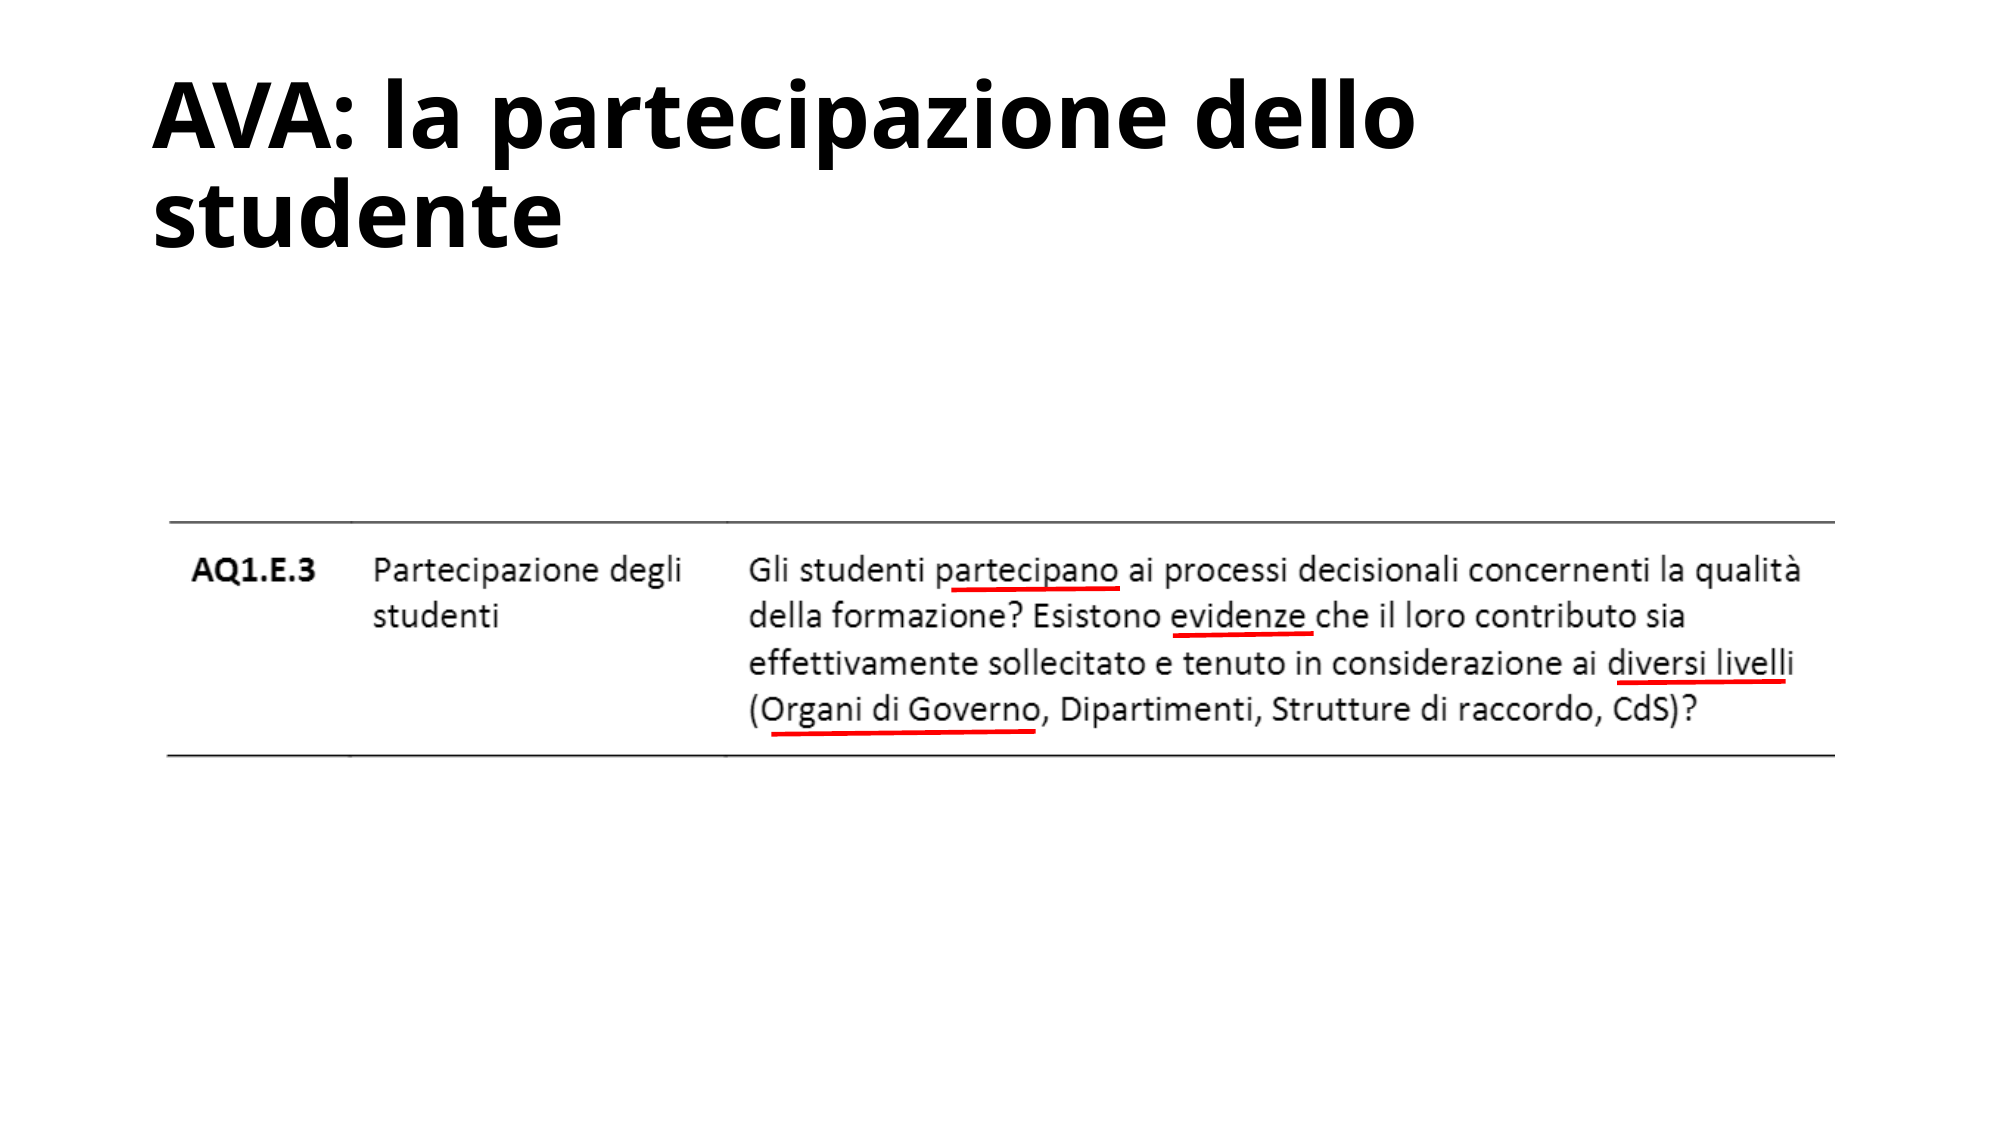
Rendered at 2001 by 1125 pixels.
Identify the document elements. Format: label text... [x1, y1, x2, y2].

title AVA: la partecipazione dello studente [137, 59, 1863, 278]
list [165, 521, 1835, 789]
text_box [771, 731, 1036, 735]
